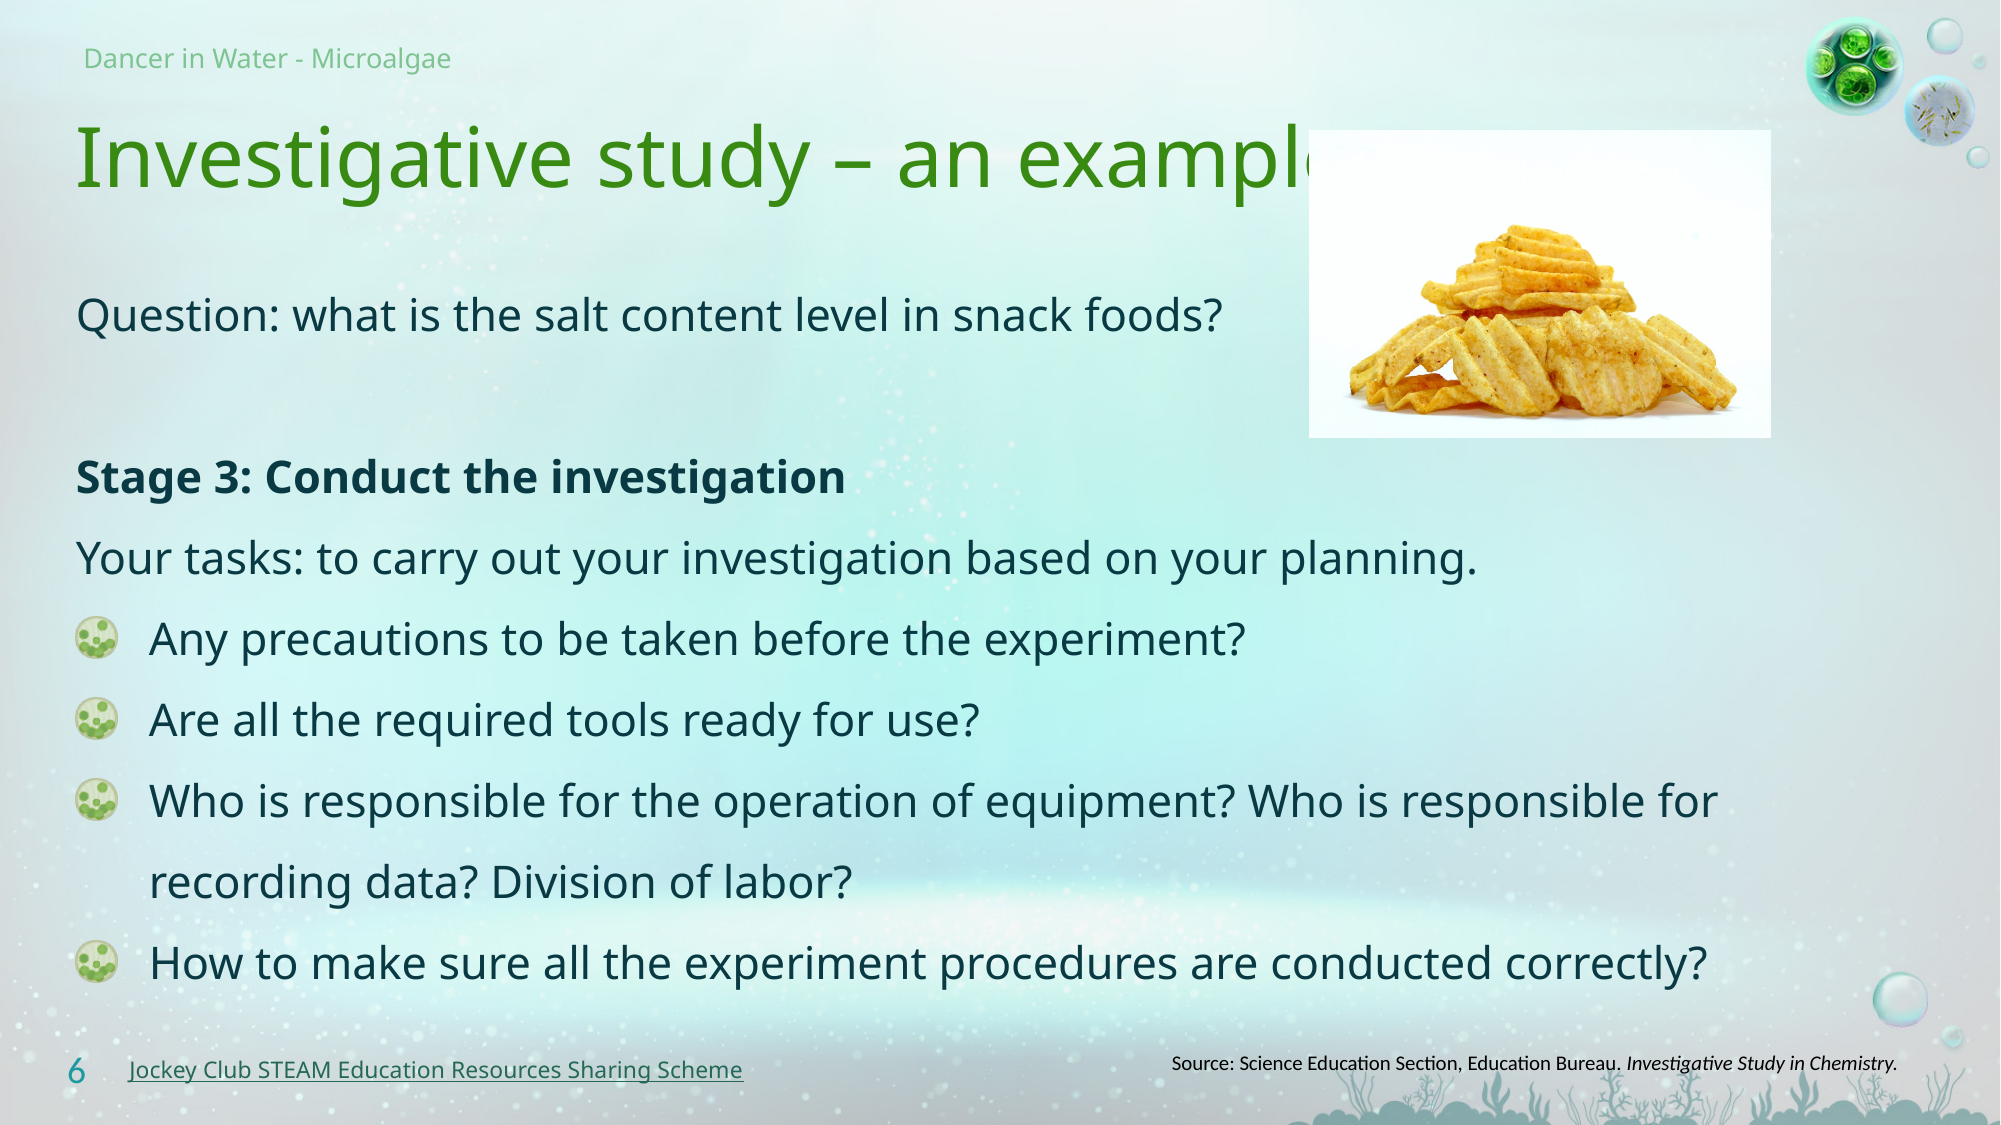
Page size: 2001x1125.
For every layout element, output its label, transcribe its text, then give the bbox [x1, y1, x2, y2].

title Investigative study – an example [61, 96, 1571, 229]
slide_number 6 [35, 1038, 118, 1099]
list Question: what is the salt content level in snack foods? Stage 3: Conduct the investigation Your tasks: to carry out your investigation based on your planning. Any precautions to be taken before the experiment? Are all the required tools ready for use? Who is responsible for the operation of equipment? Who is responsible for recording data? Division of labor? How to make sure all the experiment procedures are conducted correctly? [61, 251, 1862, 1011]
picture [0, 0, 2001, 1125]
text_box Source: Science Education Section, Education Bureau. Investigative Study in Chemistry. [1157, 1042, 1923, 1083]
